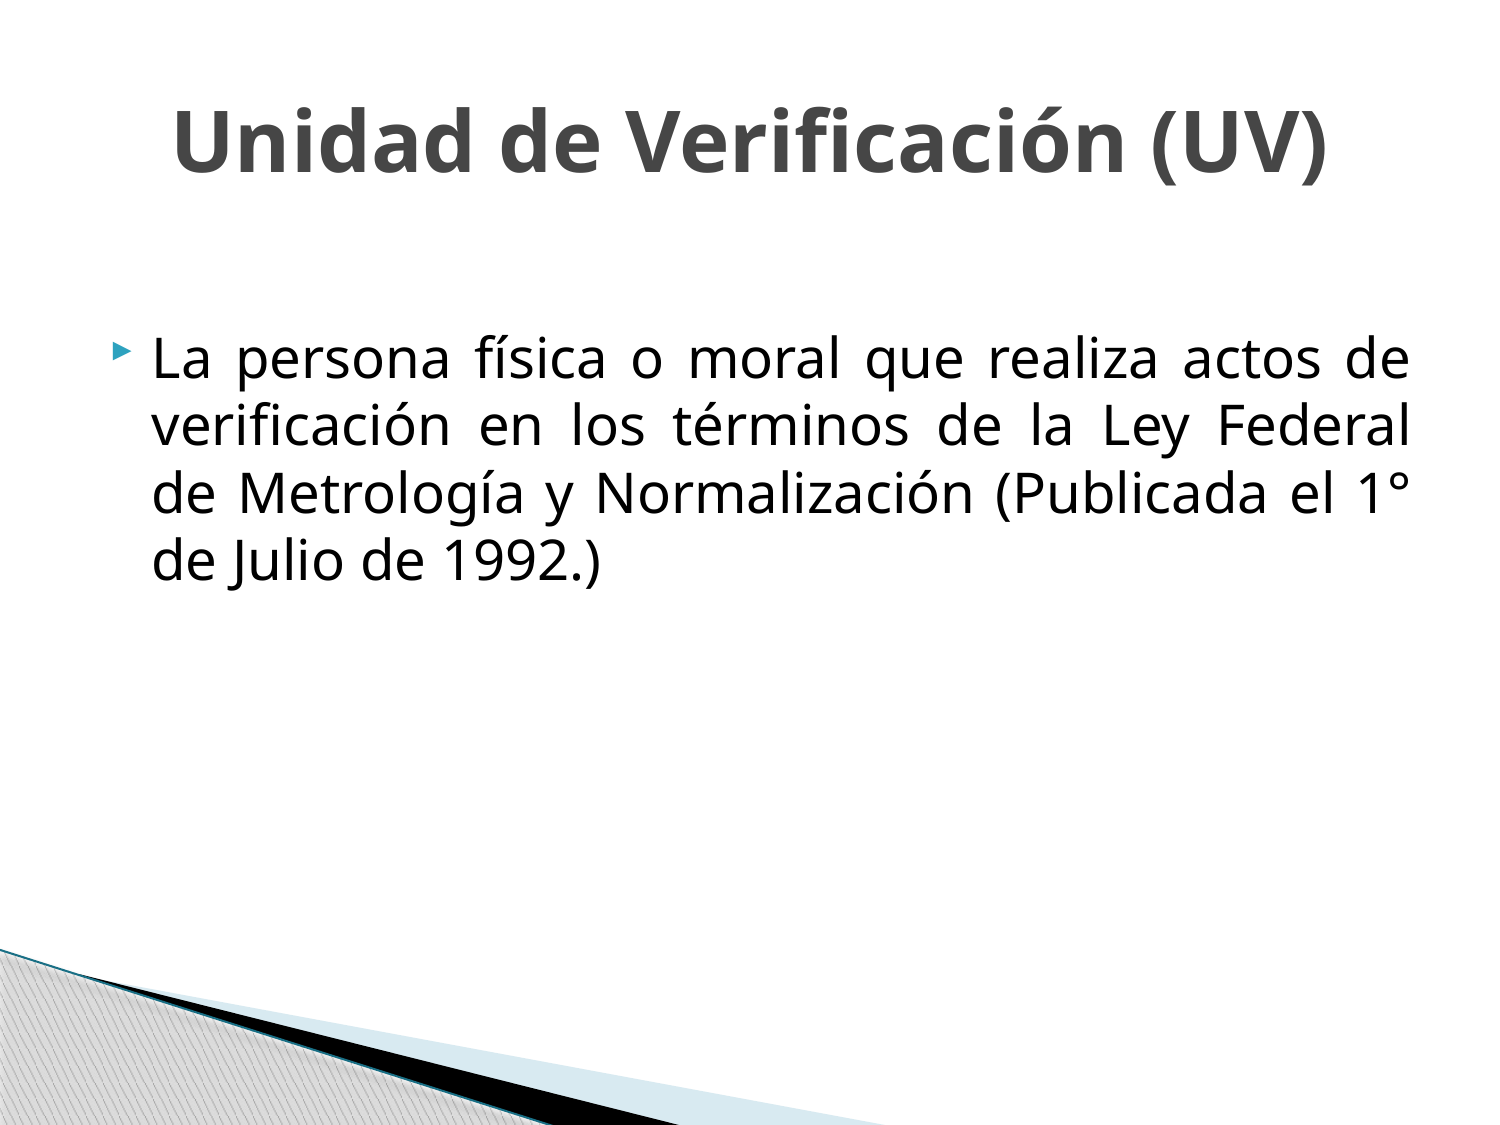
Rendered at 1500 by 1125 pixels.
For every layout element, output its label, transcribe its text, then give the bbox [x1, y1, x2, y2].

title Unidad de Verificación (UV) [75, 45, 1425, 233]
list La persona física o moral que realiza actos de verificación en los términos de la Ley Federal de Metrología y Normalización (Publicada el 1° de Julio de 1992.) [76, 314, 1427, 859]
